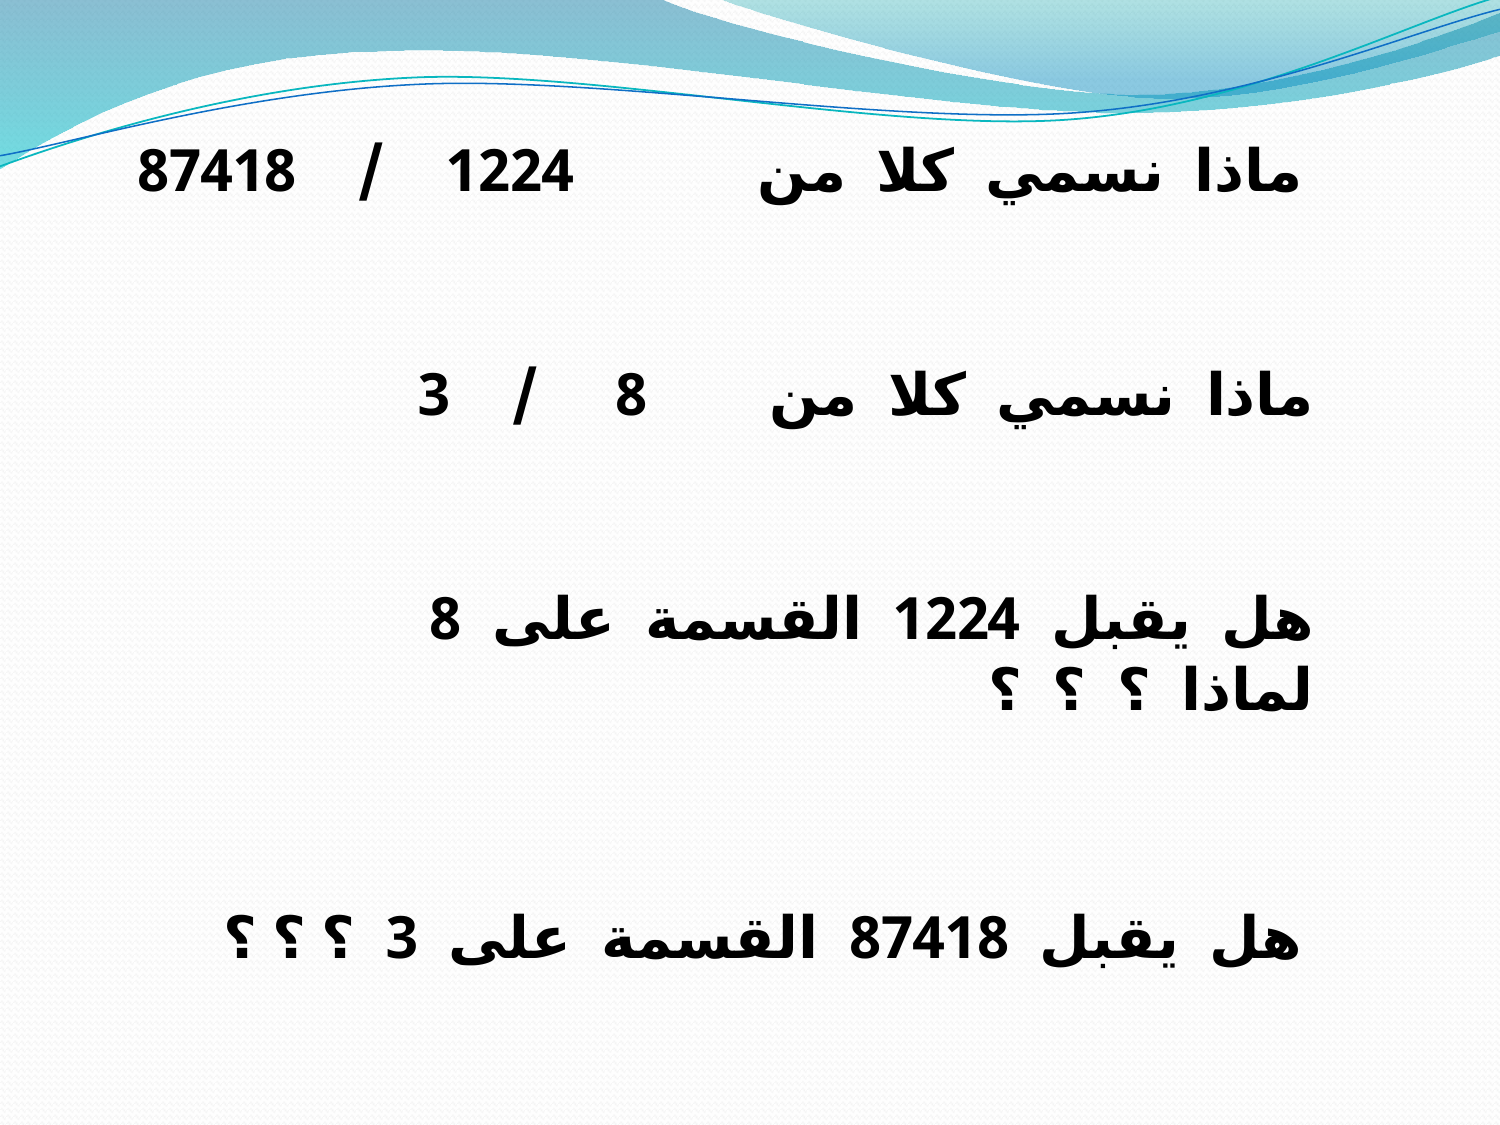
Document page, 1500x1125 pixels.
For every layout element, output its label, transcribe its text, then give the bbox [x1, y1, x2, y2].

text_box هل يقبل 87418 القسمة على 3 ؟ ؟ ؟ [100, 893, 1317, 978]
text_box ماذا نسمي كلا من 8 / 3 [112, 349, 1329, 435]
text_box ماذا نسمي كلا من 1224 / 87418 [112, 125, 1317, 211]
text_box هل يقبل 1224 القسمة على 8 لماذا ؟ ؟ ؟ [159, 574, 1329, 729]
